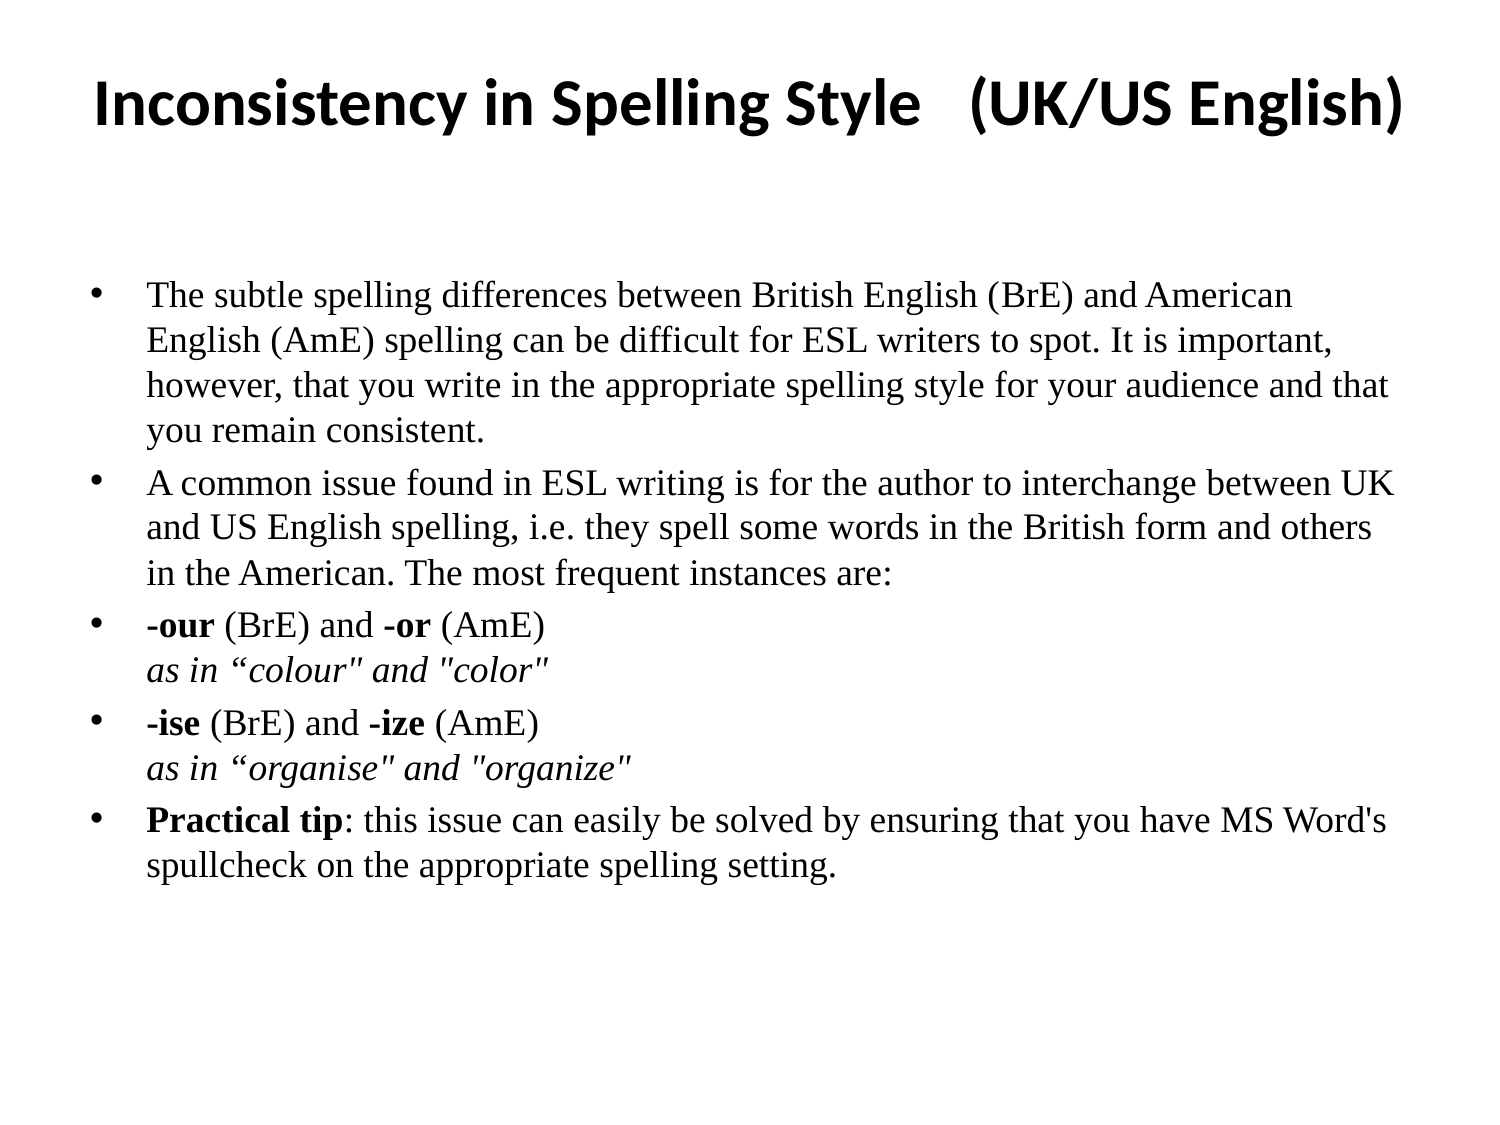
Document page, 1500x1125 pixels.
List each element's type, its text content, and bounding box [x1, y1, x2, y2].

title Inconsistency in Spelling Style (UK/US English) [75, 45, 1425, 233]
list The subtle spelling differences between British English (BrE) and American English (AmE) spelling can be difficult for ESL writers to spot. It is important, however, that you write in the appropriate spelling style for your audience and that you remain consistent. A common issue found in ESL writing is for the author to interchange between UK and US English spelling, i.e. they spell some words in the British form and others in the American. The most frequent instances are: -our (BrE) and -or (AmE) as in “colour" and "color" -ise (BrE) and -ize (AmE) as in “organise" and "organize" Practical tip: this issue can easily be solved by ensuring that you have MS Word's spullcheck on the appropriate spelling setting. [75, 262, 1425, 1005]
